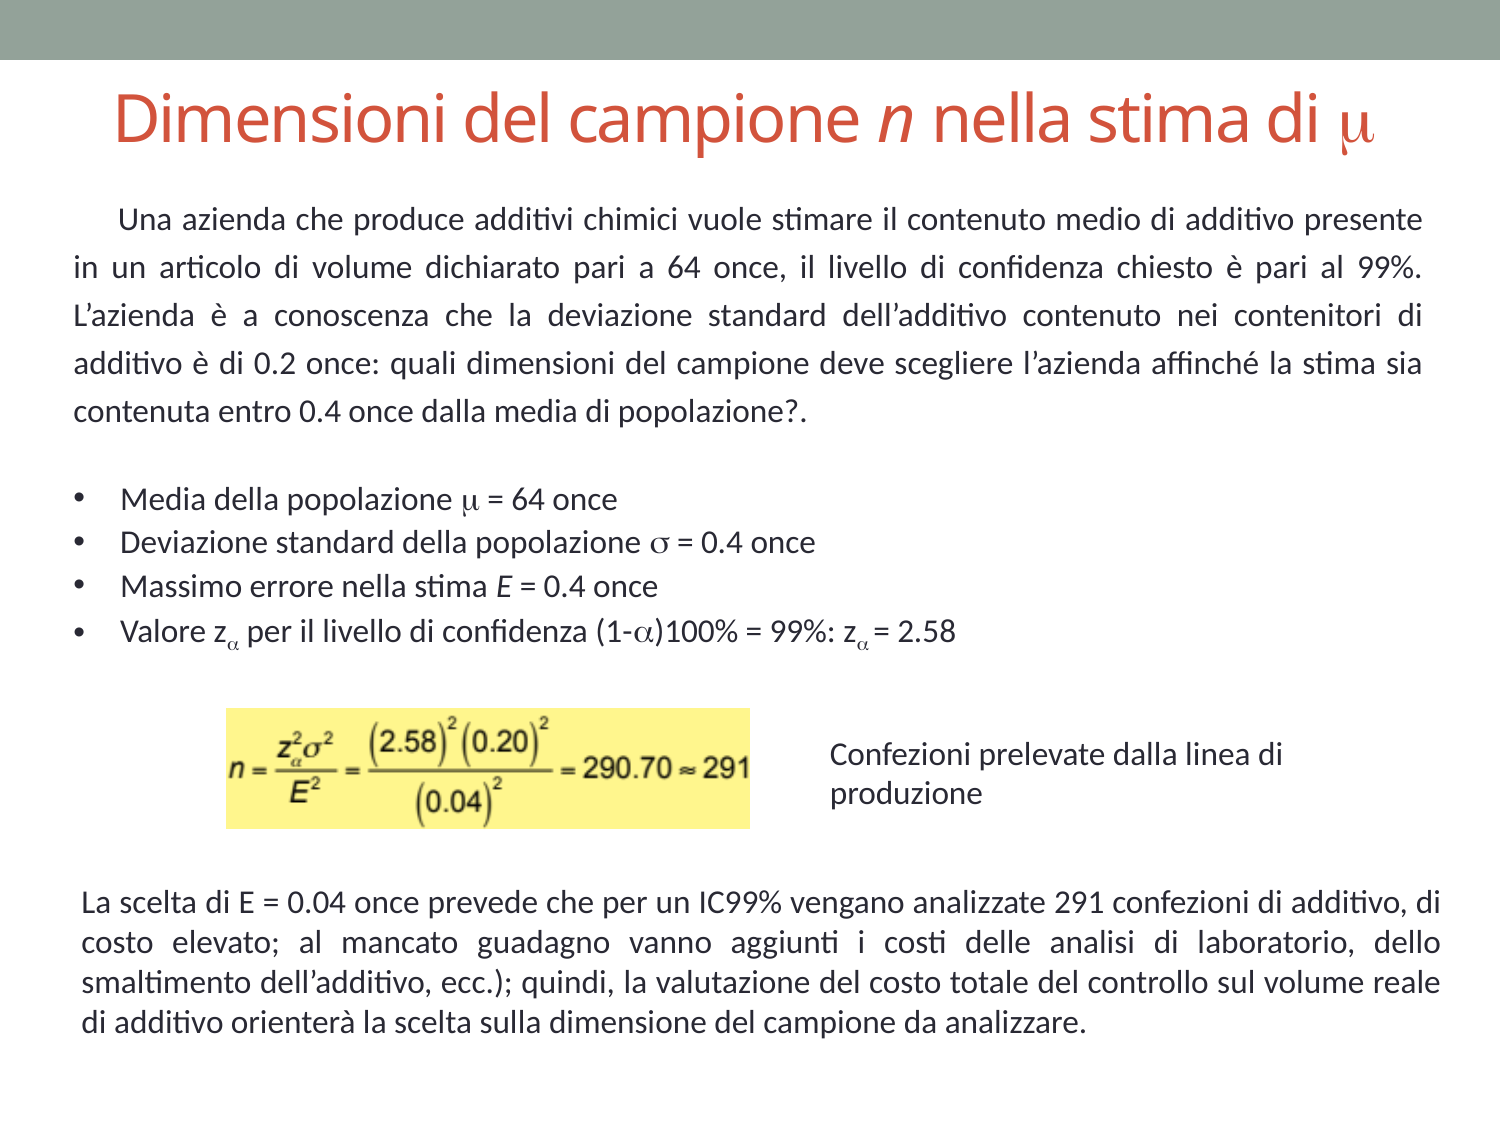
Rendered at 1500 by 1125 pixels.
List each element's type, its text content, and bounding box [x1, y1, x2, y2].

text_box Una azienda che produce additivi chimici vuole stimare il contenuto medio di additivo presente in un articolo di volume dichiarato pari a 64 once, il livello di confidenza chiesto è pari al 99%. L’azienda è a conoscenza che la deviazione standard dell’additivo contenuto nei contenitori di additivo è di 0.2 once: quali dimensioni del campione deve scegliere l’azienda affinché la stima sia contenuta entro 0.4 once dalla media di popolazione?. [58, 182, 1440, 437]
text_box Confezioni prelevate dalla linea di produzione [815, 724, 1353, 819]
title Dimensioni del campione n nella stima di m [97, 57, 1445, 174]
text_box La scelta di E = 0.04 once prevede che per un IC99% vengano analizzate 291 confezioni di additivo, di costo elevato; al mancato guadagno vanno aggiunti i costi delle analisi di laboratorio, dello smaltimento dell’additivo, ecc.); quindi, la valutazione del costo totale del controllo sul volume reale di additivo orienterà la scelta sulla dimensione del campione da analizzare. [66, 873, 1459, 1048]
text_box Media della popolazione m = 64 once Deviazione standard della popolazione s = 0.4 once Massimo errore nella stima E = 0.4 once Valore za per il livello di confidenza (1-a)100% = 99%: za = 2.58 [58, 465, 1392, 662]
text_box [225, 707, 750, 830]
